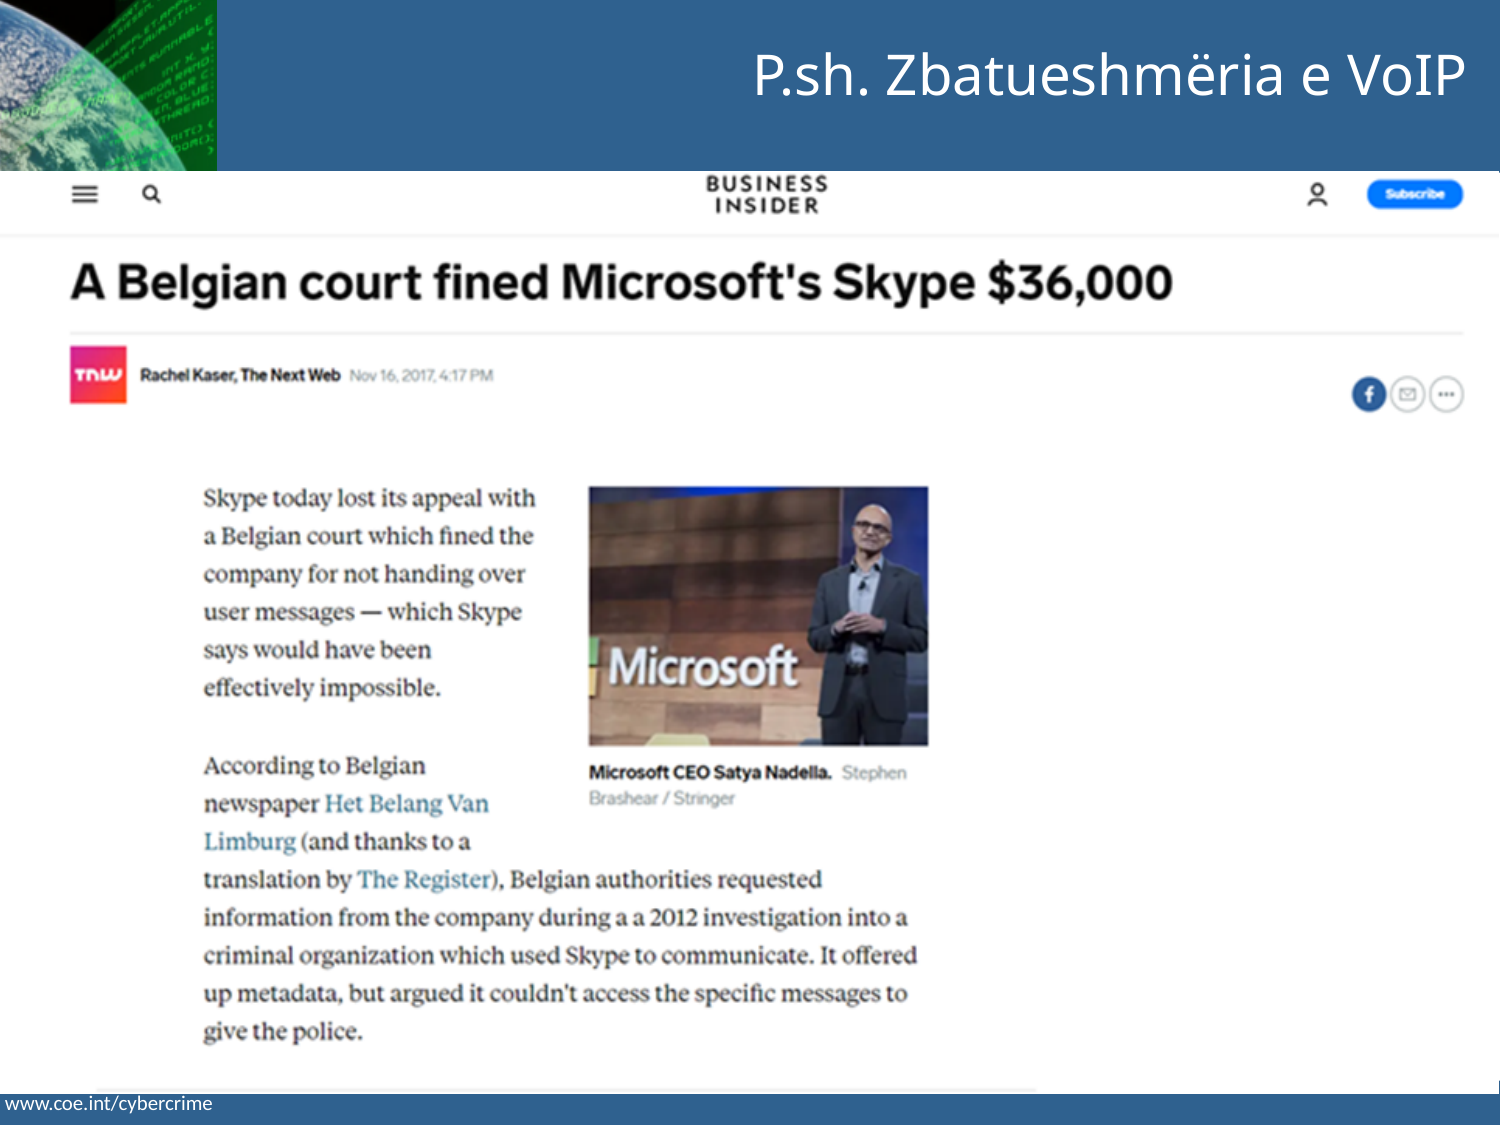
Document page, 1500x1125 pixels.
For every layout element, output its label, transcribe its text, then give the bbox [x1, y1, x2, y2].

text_box P.sh. Zbatueshmëria e VoIP [230, 31, 1483, 171]
picture [0, 0, 1499, 1094]
